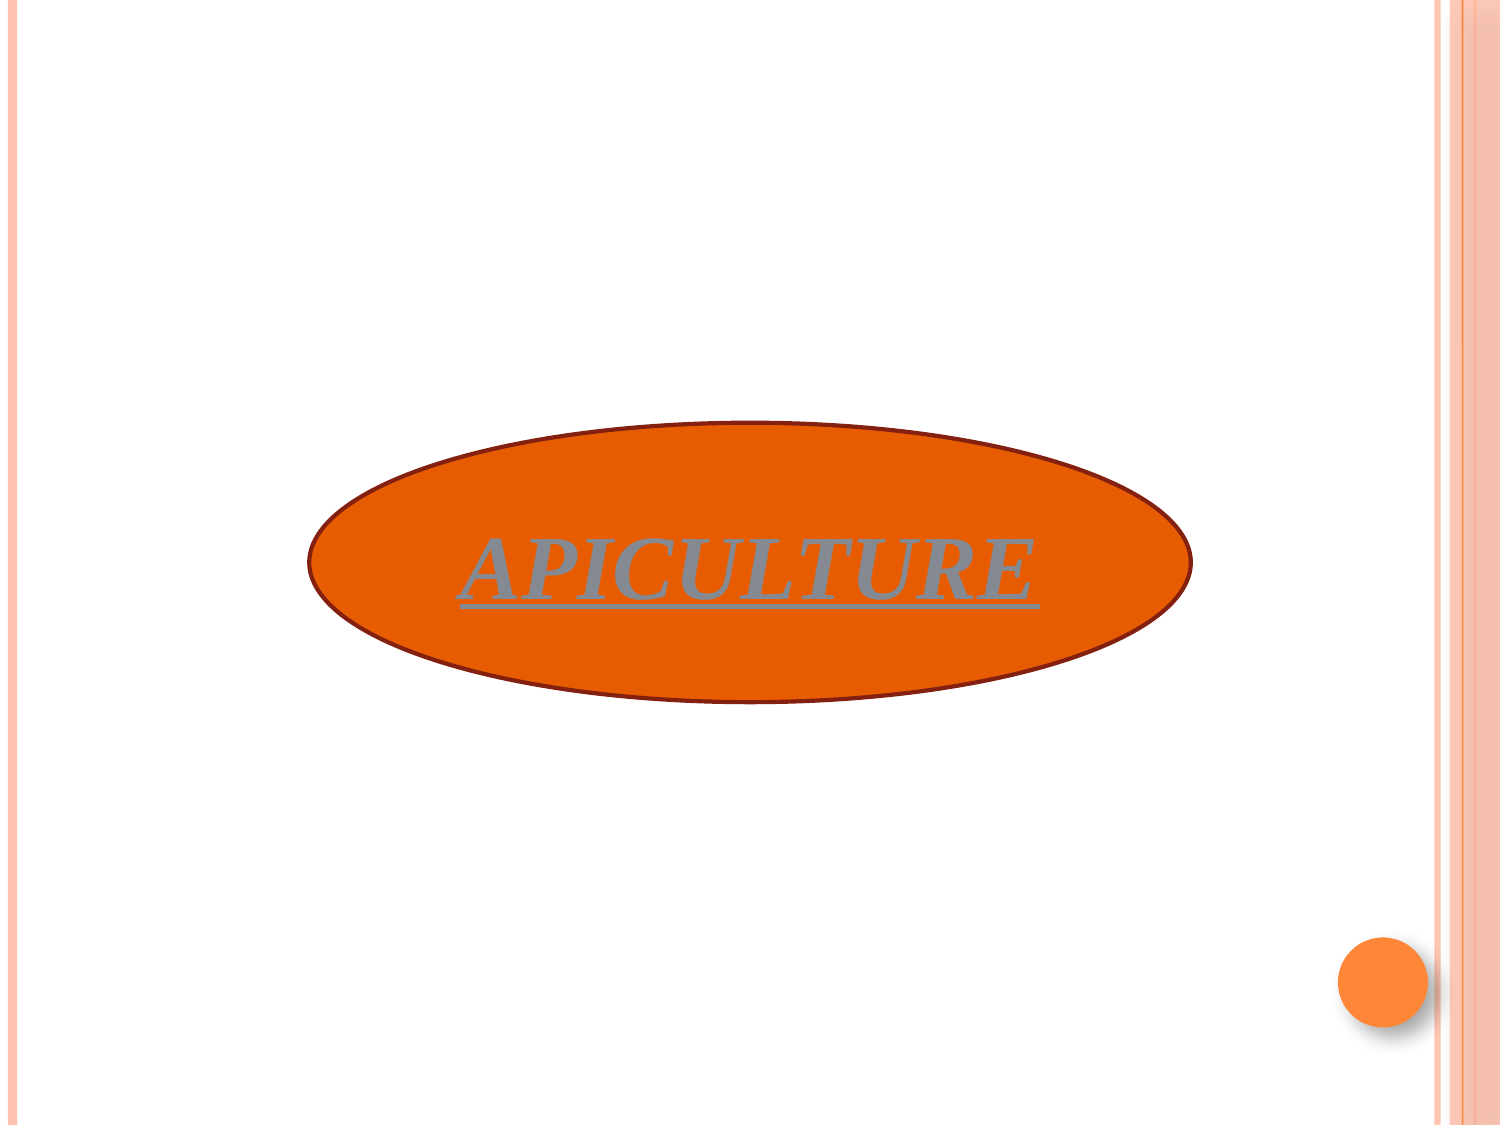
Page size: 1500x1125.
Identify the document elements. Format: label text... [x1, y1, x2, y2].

text_box APICULTURE [307, 420, 1193, 705]
